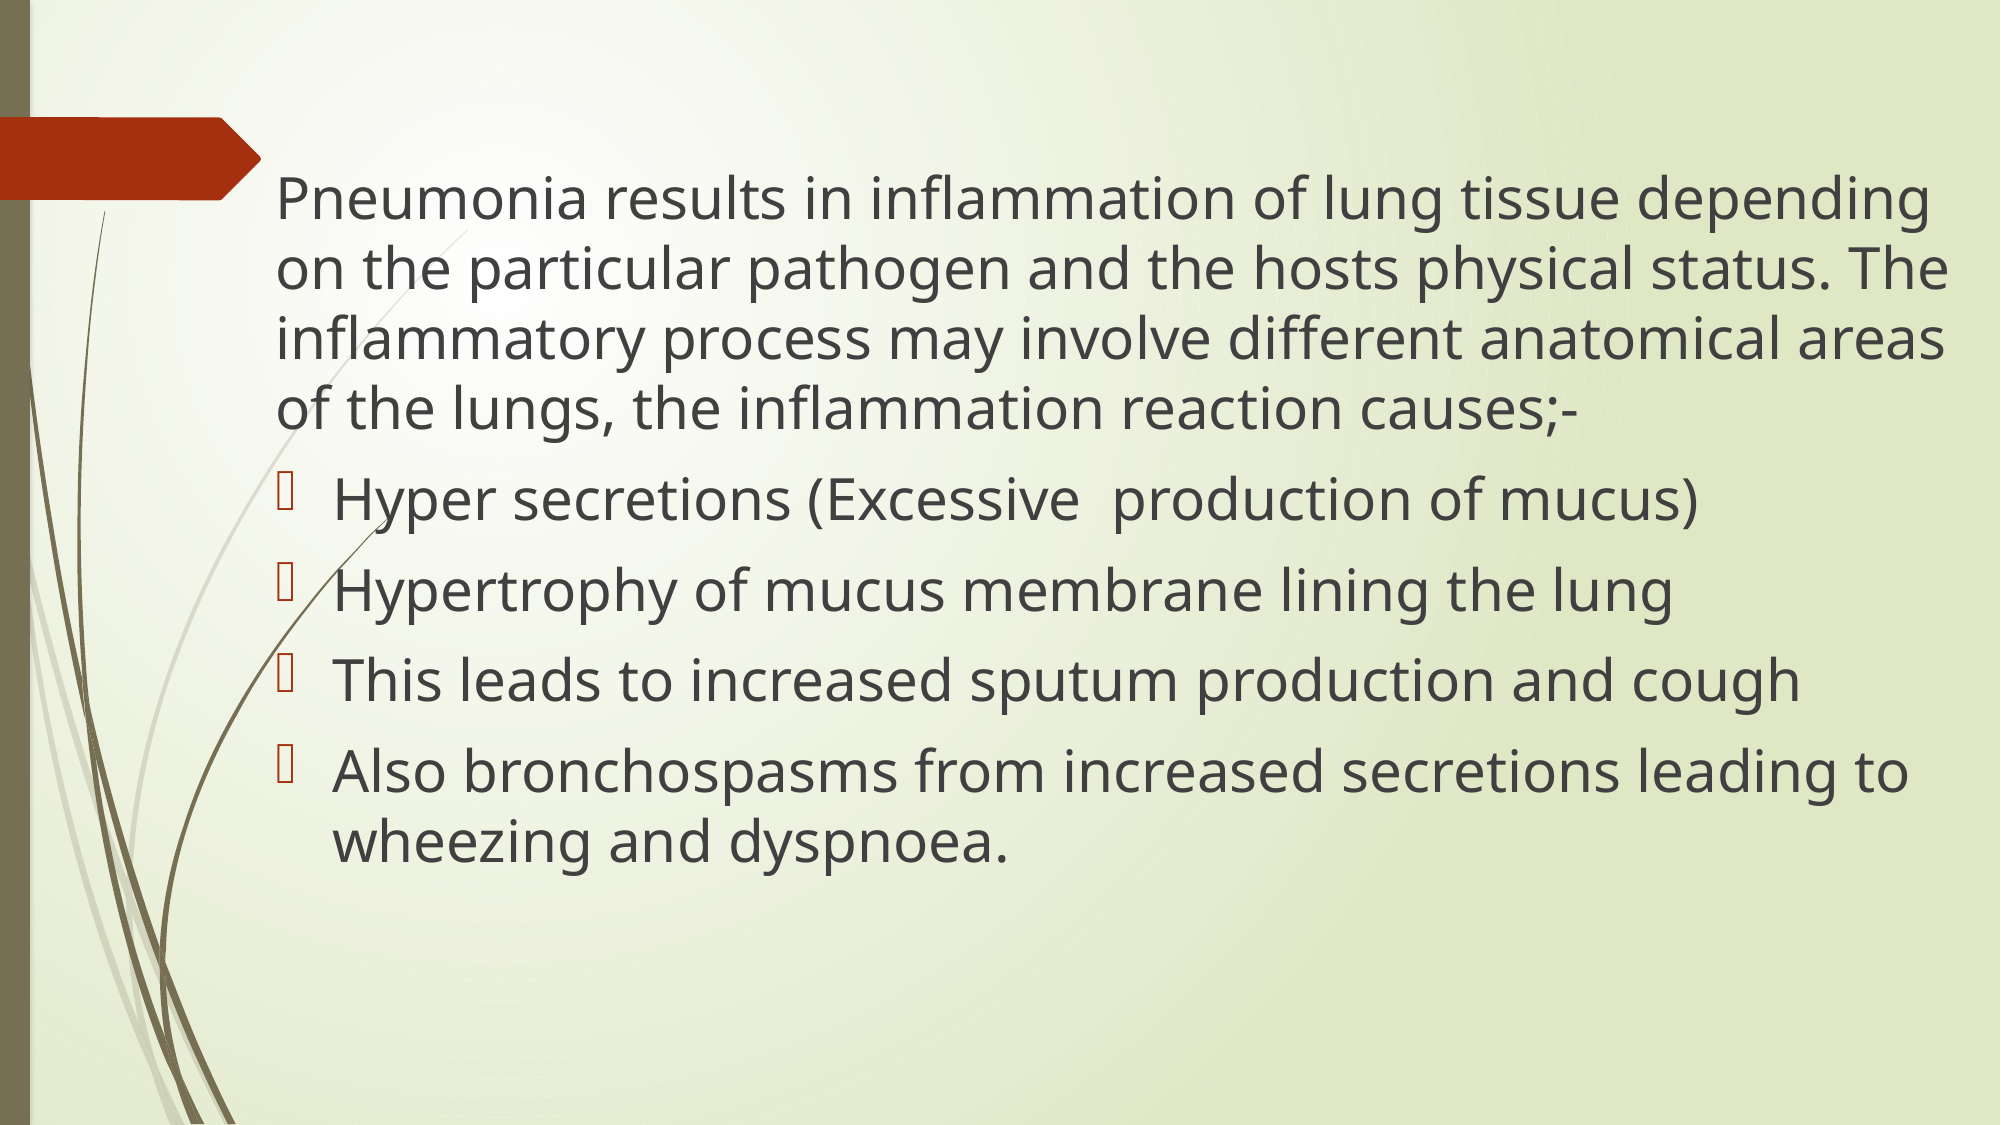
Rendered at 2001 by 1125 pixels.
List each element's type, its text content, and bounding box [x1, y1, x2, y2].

list Pneumonia results in inflammation of lung tissue depending on the particular pathogen and the hosts physical status. The inflammatory process may involve different anatomical areas of the lungs, the inflammation reaction causes;- Hyper secretions (Excessive production of mucus) Hypertrophy of mucus membrane lining the lung This leads to increased sputum production and cough Also bronchospasms from increased secretions leading to wheezing and dyspnoea. [260, 153, 2000, 1061]
